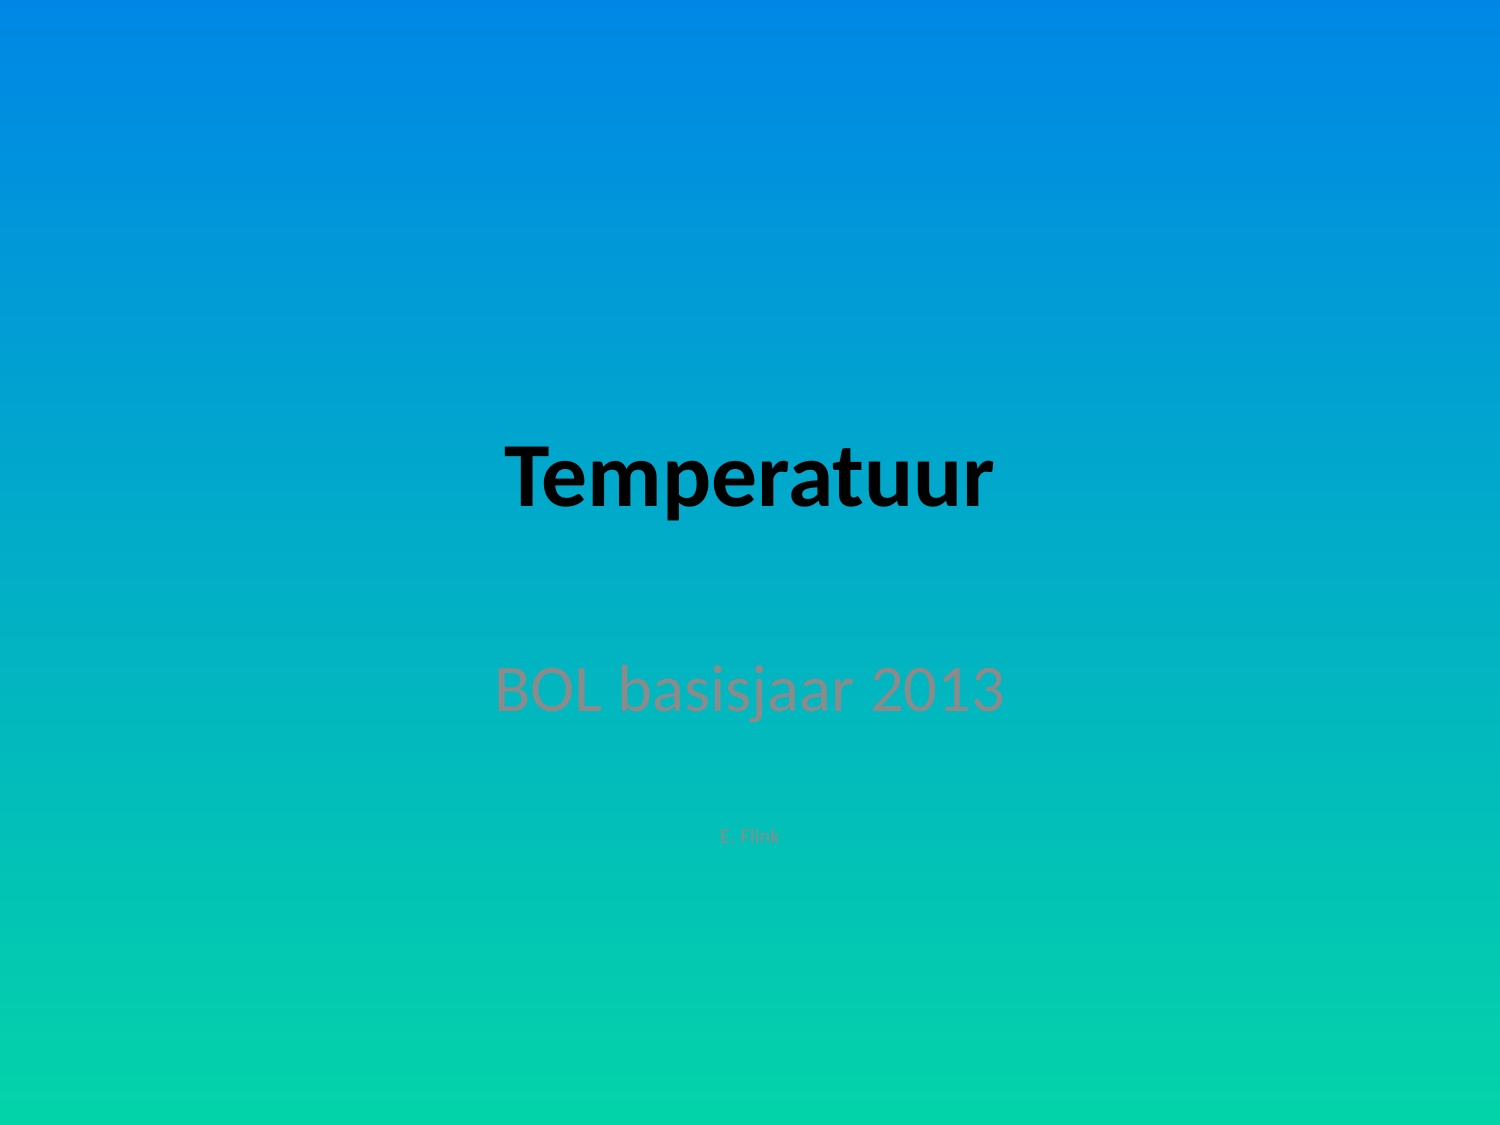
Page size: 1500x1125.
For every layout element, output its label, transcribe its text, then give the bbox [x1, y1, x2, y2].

subtitle BOL basisjaar 2013 E. Flink [225, 637, 1275, 925]
title Temperatuur [112, 349, 1388, 591]
